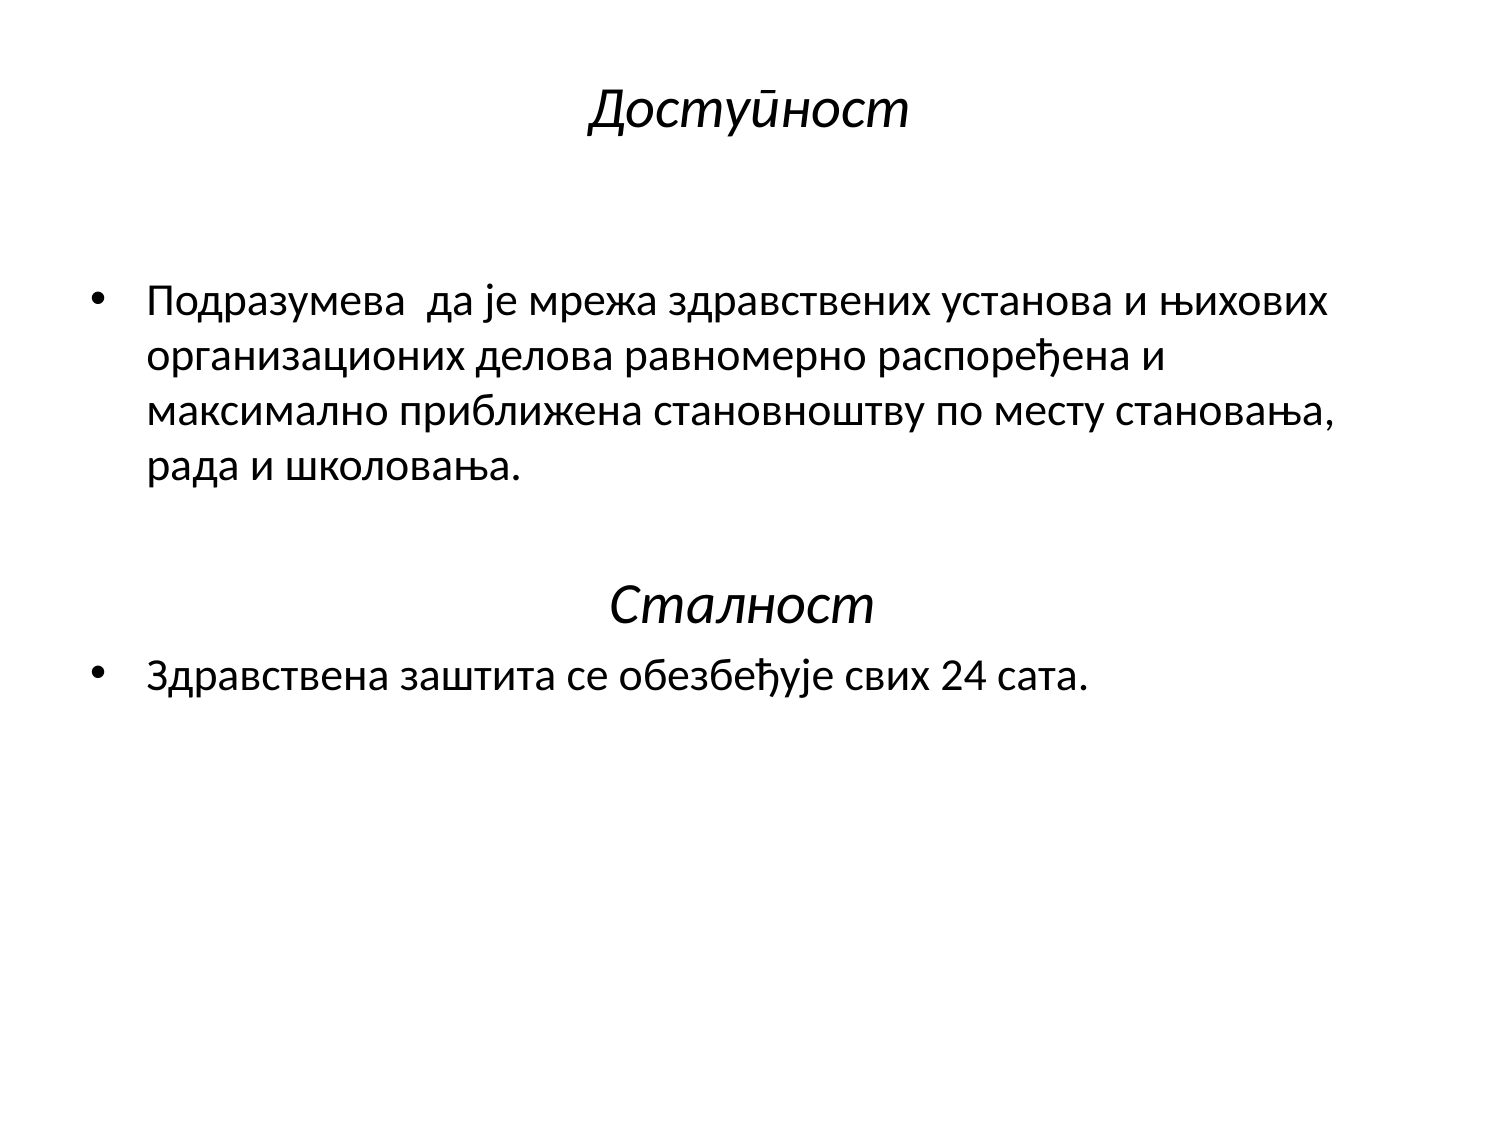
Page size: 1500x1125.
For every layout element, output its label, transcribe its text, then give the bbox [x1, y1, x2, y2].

title Доступност [75, 45, 1425, 233]
list Подразумева да је мрежа здравствених установа и њихових организационих делова равномерно распоређена и максимално приближена становноштву по месту становања, рада и школовања. Сталност Здравствена заштита се обезбеђује свих 24 сата. [75, 262, 1425, 787]
